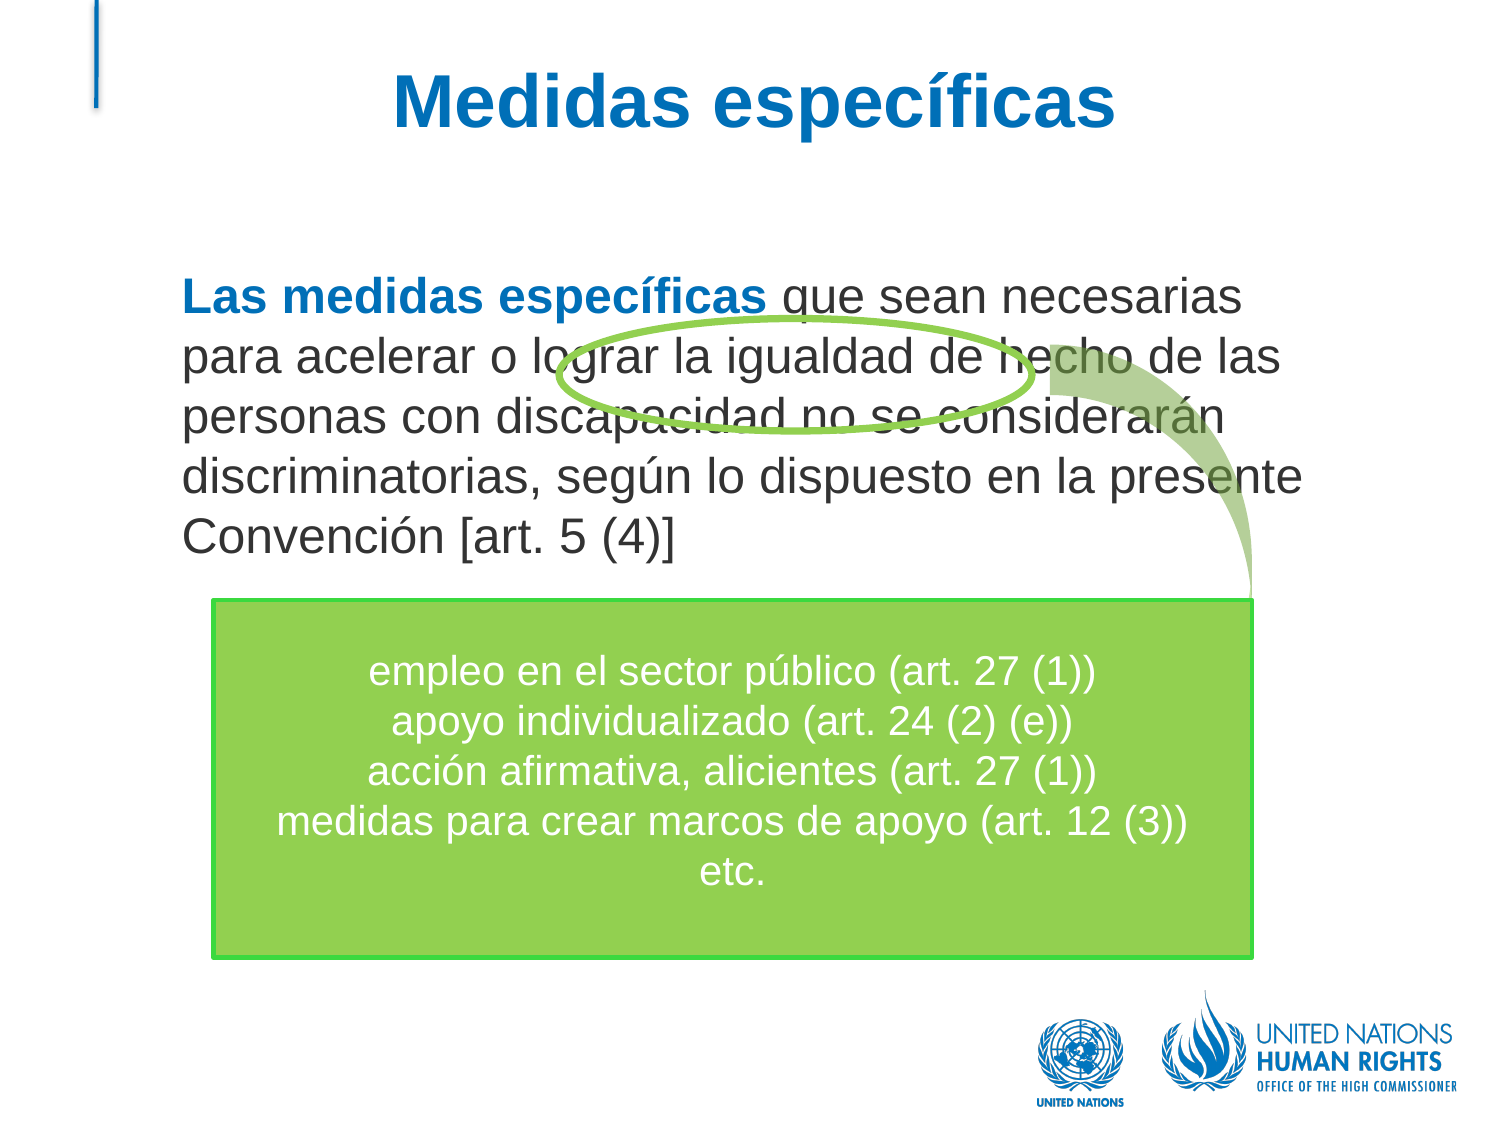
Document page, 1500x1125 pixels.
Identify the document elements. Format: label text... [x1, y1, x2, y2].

text_box Las medidas específicas que sean necesarias para acelerar o lograr la igualdad de hecho de las personas con discapacidad no se considerarán discriminatorias, según lo dispuesto en la presente Convención [art. 5 (4)] [166, 256, 1325, 925]
text_box [1047, 342, 1254, 598]
title Medidas específicas [39, 45, 1471, 224]
picture [1037, 990, 1457, 1107]
text_box empleo en el sector público (art. 27 (1)) apoyo individualizado (art. 24 (2) (e)) acción afirmativa, alicientes (art. 27 (1)) medidas para crear marcos de apoyo (art. 12 (3)) etc. [211, 598, 1254, 960]
text_box [556, 316, 1035, 434]
